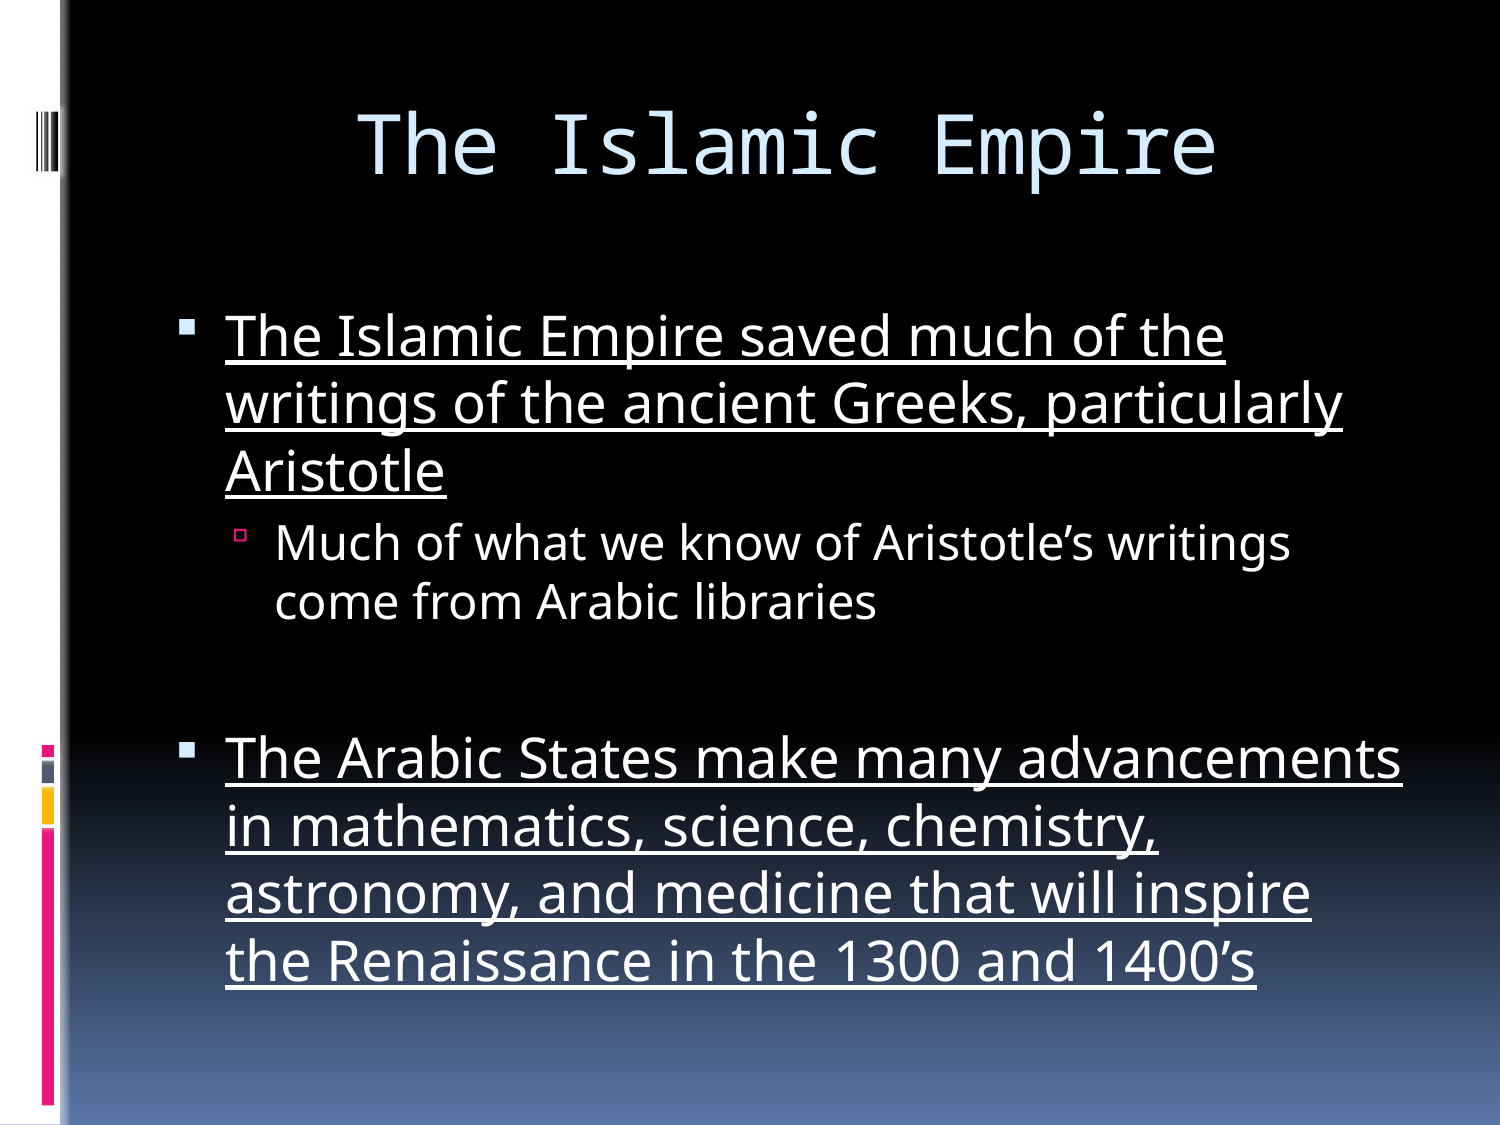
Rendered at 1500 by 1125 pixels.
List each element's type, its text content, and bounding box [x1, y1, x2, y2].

list The Islamic Empire saved much of the writings of the ancient Greeks, particularly Aristotle Much of what we know of Aristotle’s writings come from Arabic libraries The Arabic States make many advancements in mathematics, science, chemistry, astronomy, and medicine that will inspire the Renaissance in the 1300 and 1400’s [150, 292, 1425, 1043]
title The Islamic Empire [150, 83, 1425, 234]
